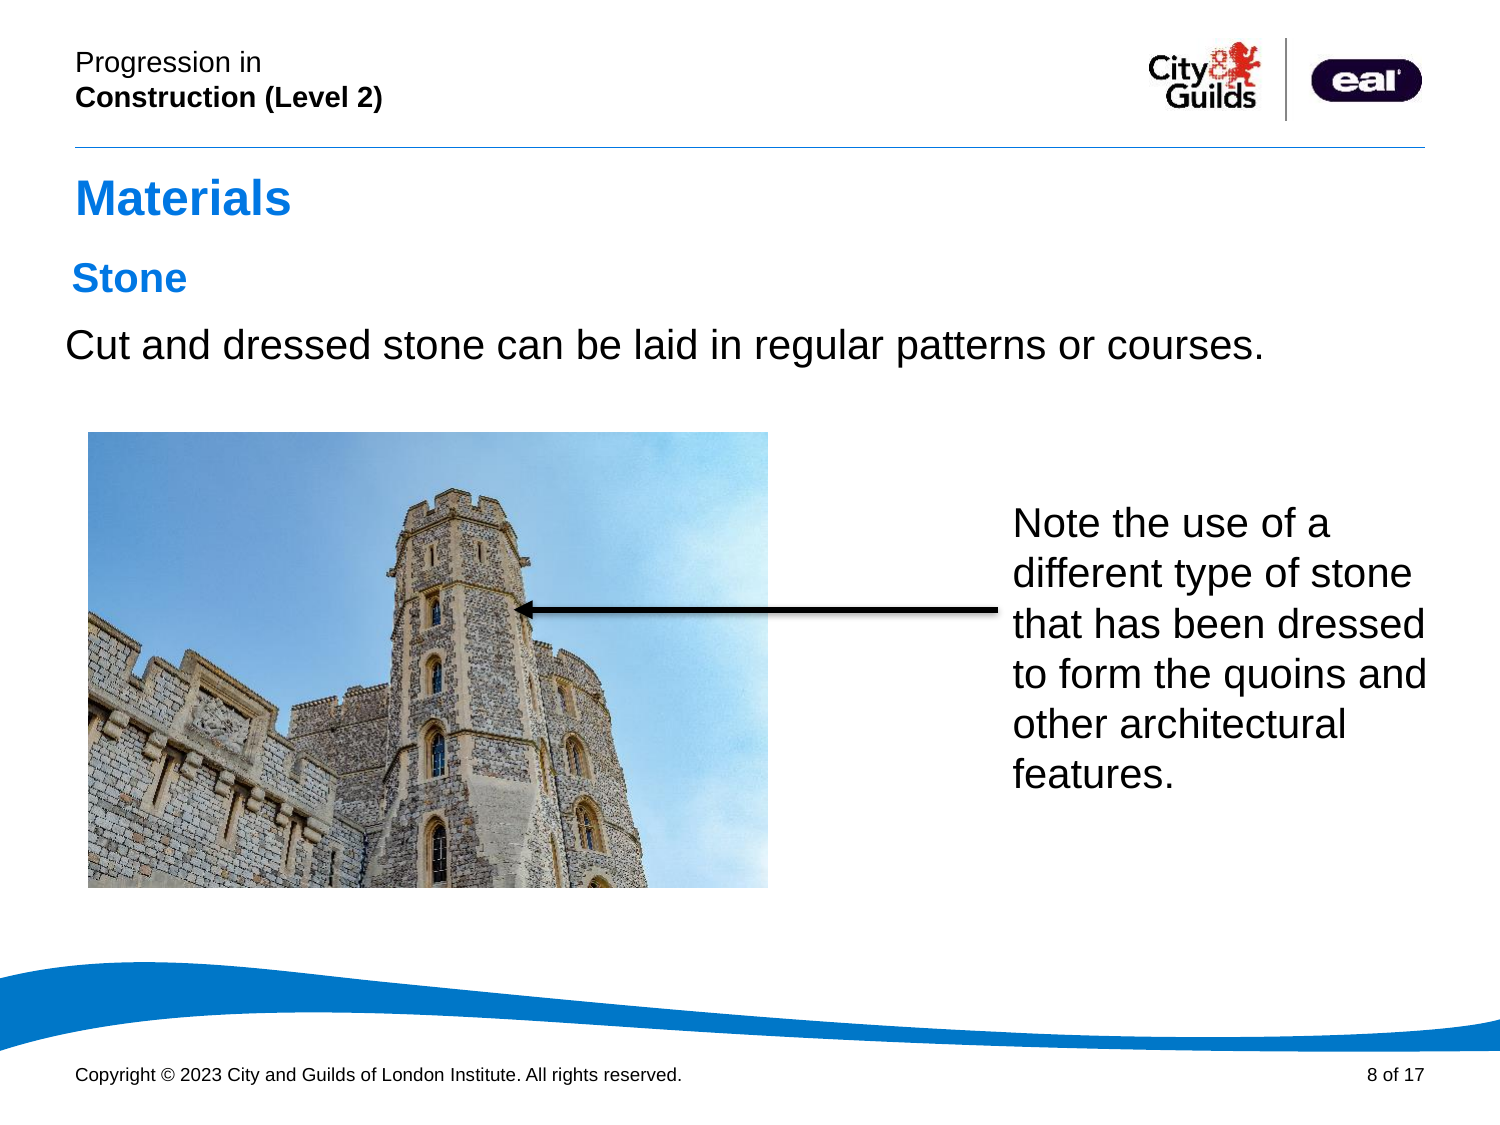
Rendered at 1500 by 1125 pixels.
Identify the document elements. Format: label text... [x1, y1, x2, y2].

text_box Note the use of a different type of stone that has been dressed to form the quoins and other architectural features. [998, 488, 1471, 804]
text_box Stone [56, 243, 707, 309]
picture [88, 432, 769, 888]
picture [1149, 38, 1422, 121]
title Materials [74, 165, 1426, 229]
text_box Cut and dressed stone can be laid in regular patterns or courses. [0, 310, 1361, 376]
